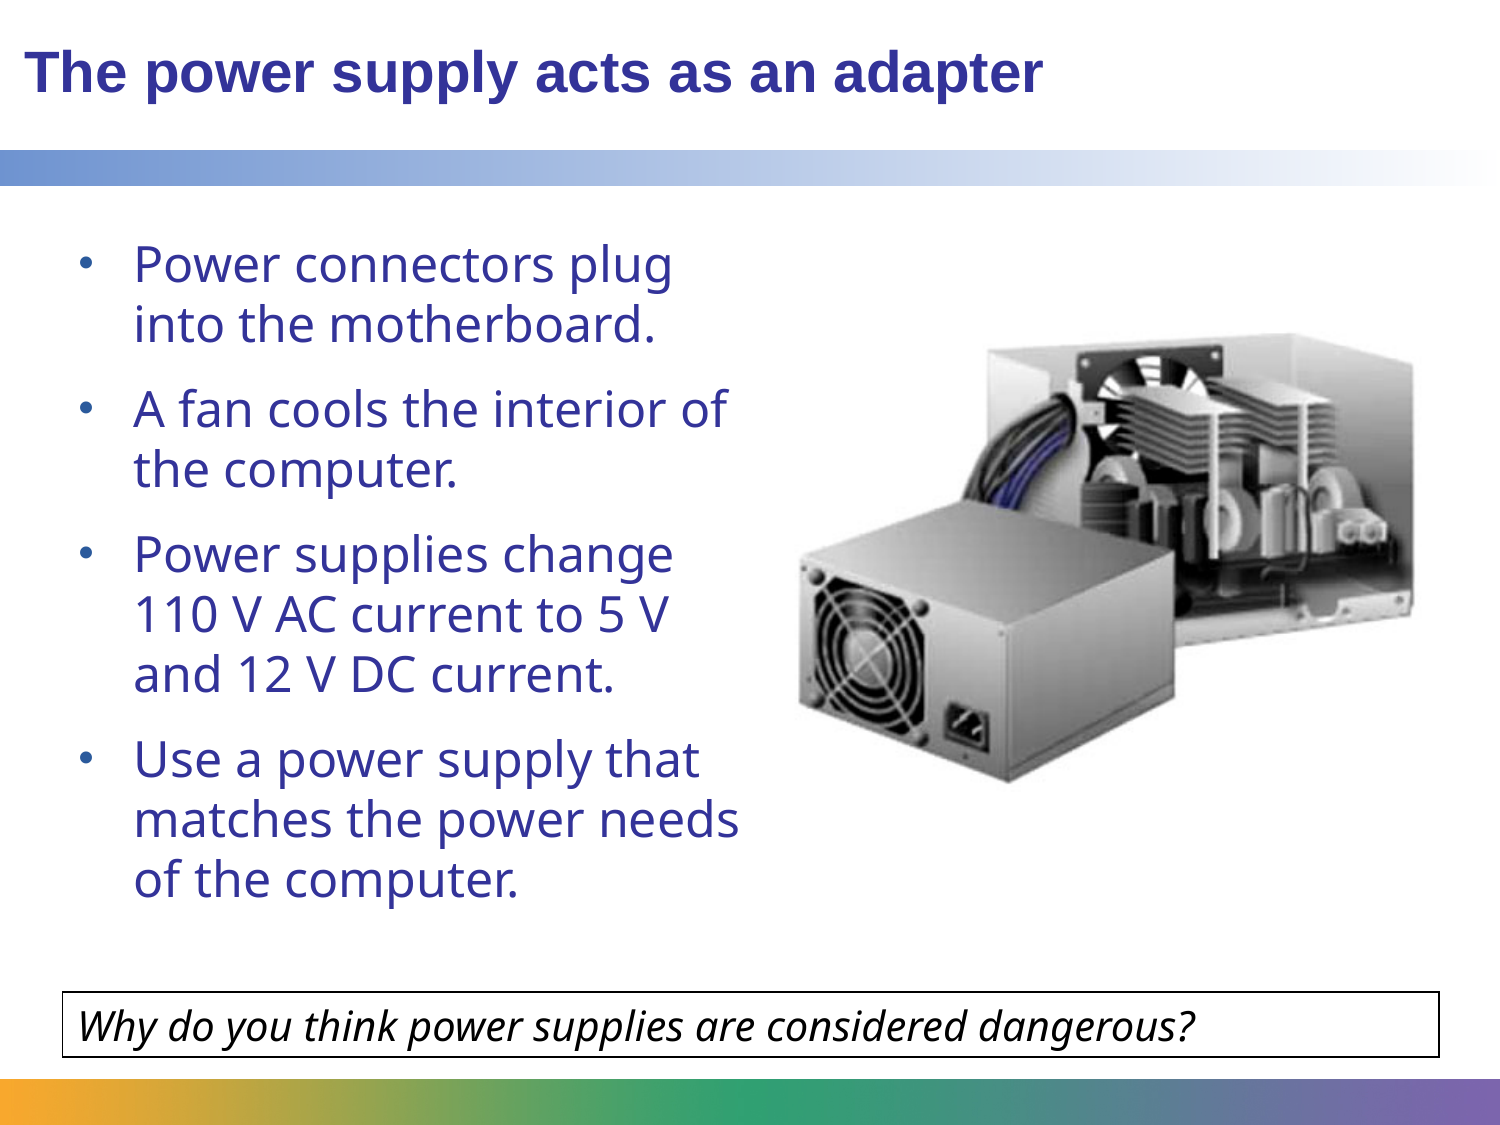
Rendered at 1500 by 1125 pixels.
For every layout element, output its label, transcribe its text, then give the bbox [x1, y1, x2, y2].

list Power connectors plug into the motherboard. A fan cools the interior of the computer. Power supplies change 110 V AC current to 5 V and 12 V DC current. Use a power supply that matches the power needs of the computer. [62, 224, 766, 422]
list Power connectors plug into the motherboard. A fan cools the interior of the computer. Power supplies change 110 V AC current to 5 V and 12 V DC current. Use a power supply that matches the power needs of the computer. [62, 423, 766, 992]
text_box Why do you think power supplies are considered dangerous? [62, 992, 1440, 1057]
title The power supply acts as an adapter [9, 0, 1410, 138]
picture [0, 1079, 1500, 1125]
picture [782, 307, 1437, 793]
